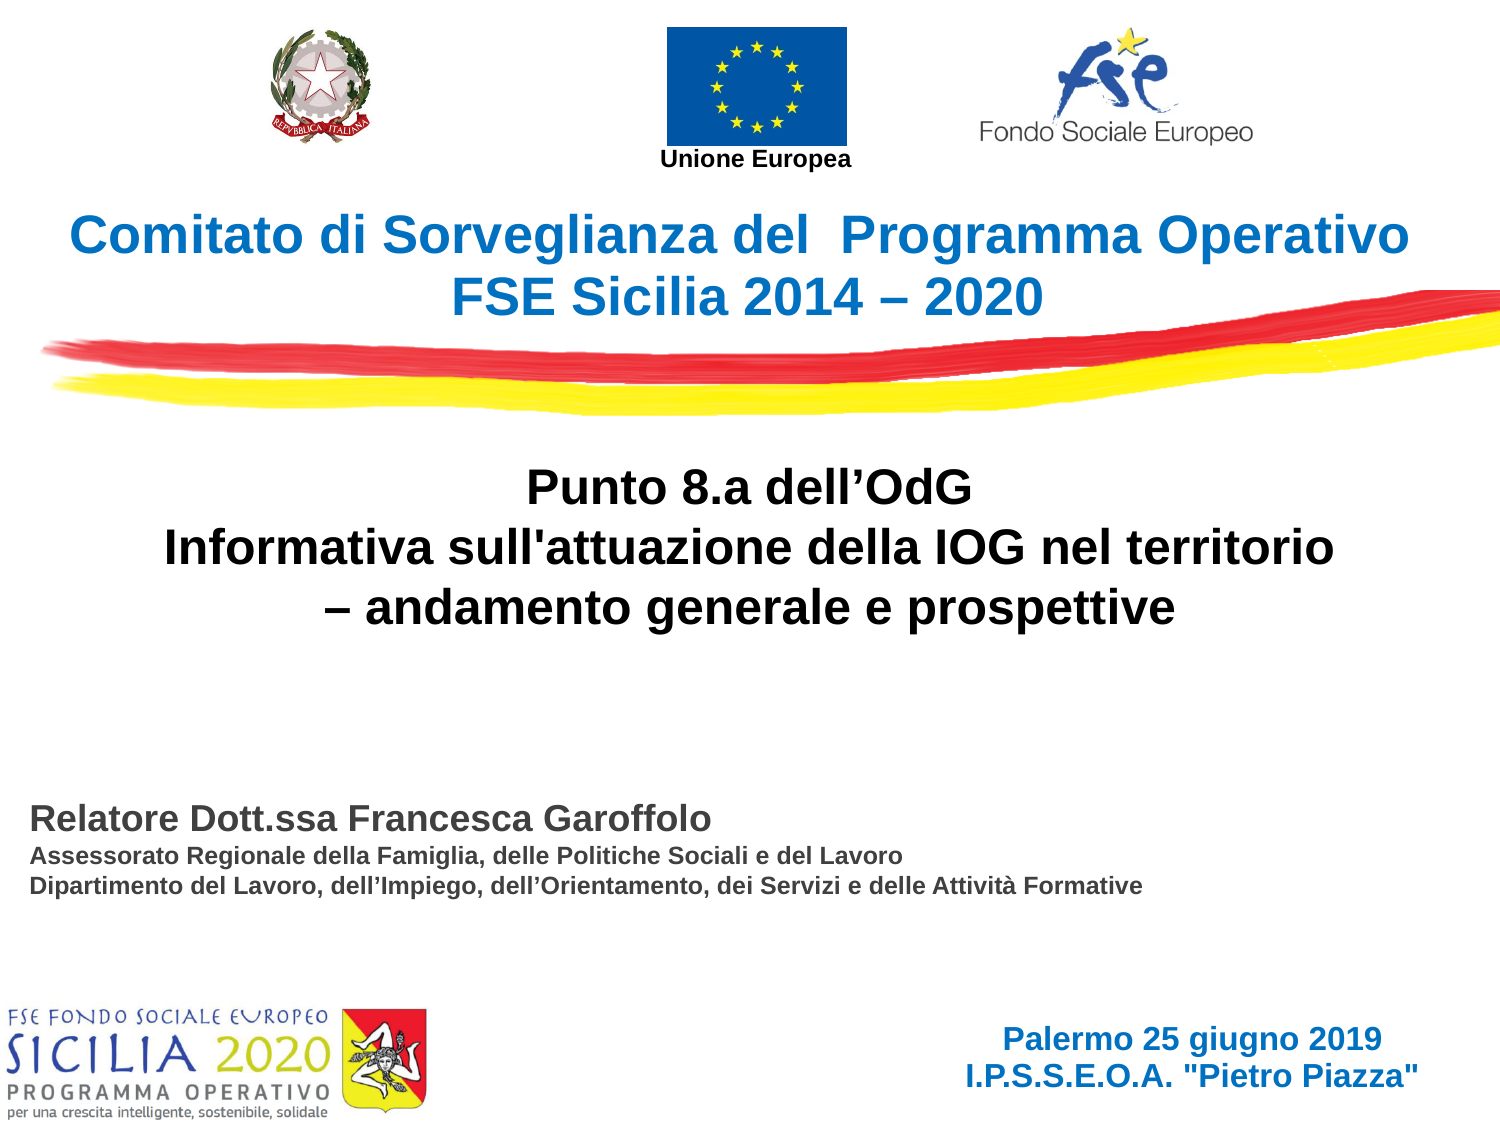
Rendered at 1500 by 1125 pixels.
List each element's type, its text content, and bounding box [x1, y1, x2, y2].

picture [0, 290, 1500, 421]
text_box Relatore Dott.ssa Francesca Garoffolo Assessorato Regionale della Famiglia, delle Politiche Sociali e del Lavoro Dipartimento del Lavoro, dell’Impiego, dell’Orientamento, dei Servizi e delle Attività Formative [0, 786, 1500, 907]
picture [234, 22, 1266, 199]
picture [2, 1001, 442, 1122]
text_box Palermo 25 giugno 2019 I.P.S.S.E.O.A. "Pietro Piazza" [924, 1013, 1462, 1103]
text_box Punto 8.a dell’OdG Informativa sull'attuazione della IOG nel territorio – andamento generale e prospettive [133, 447, 1367, 642]
text_box Comitato di Sorveglianza del Programma Operativo FSE Sicilia 2014 – 2020 [2, 197, 1494, 290]
